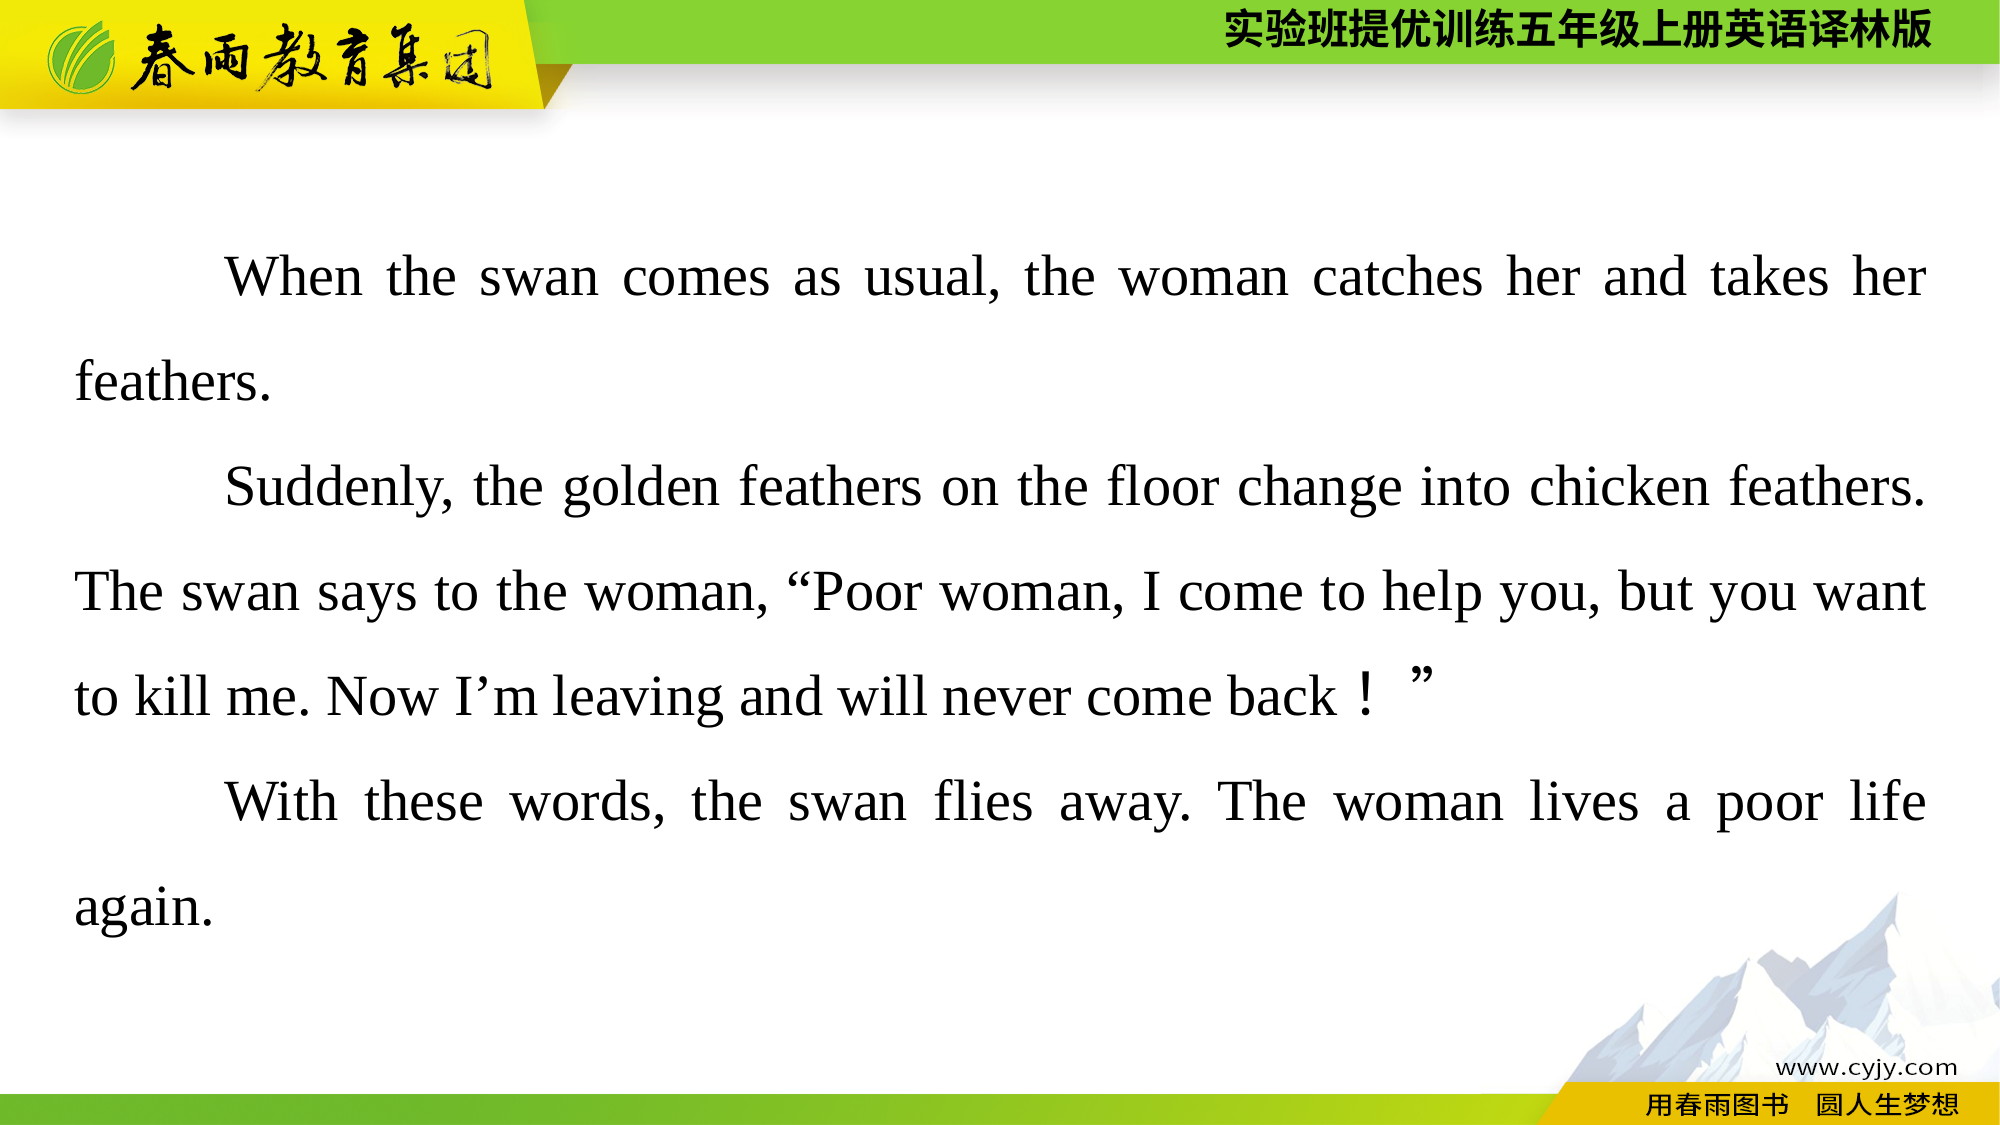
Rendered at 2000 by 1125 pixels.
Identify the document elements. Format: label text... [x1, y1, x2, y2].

picture [0, 0, 2000, 1125]
list When the swan comes as usual, the woman catches her and takes her feathers. Suddenly, the golden feathers on the floor change into chicken feathers. The swan says to the woman, “Poor woman, I come to help you, but you want to kill me. Now I’m leaving and will never come back！” With these words, the swan flies away. The woman lives a poor life again. [59, 194, 1944, 846]
